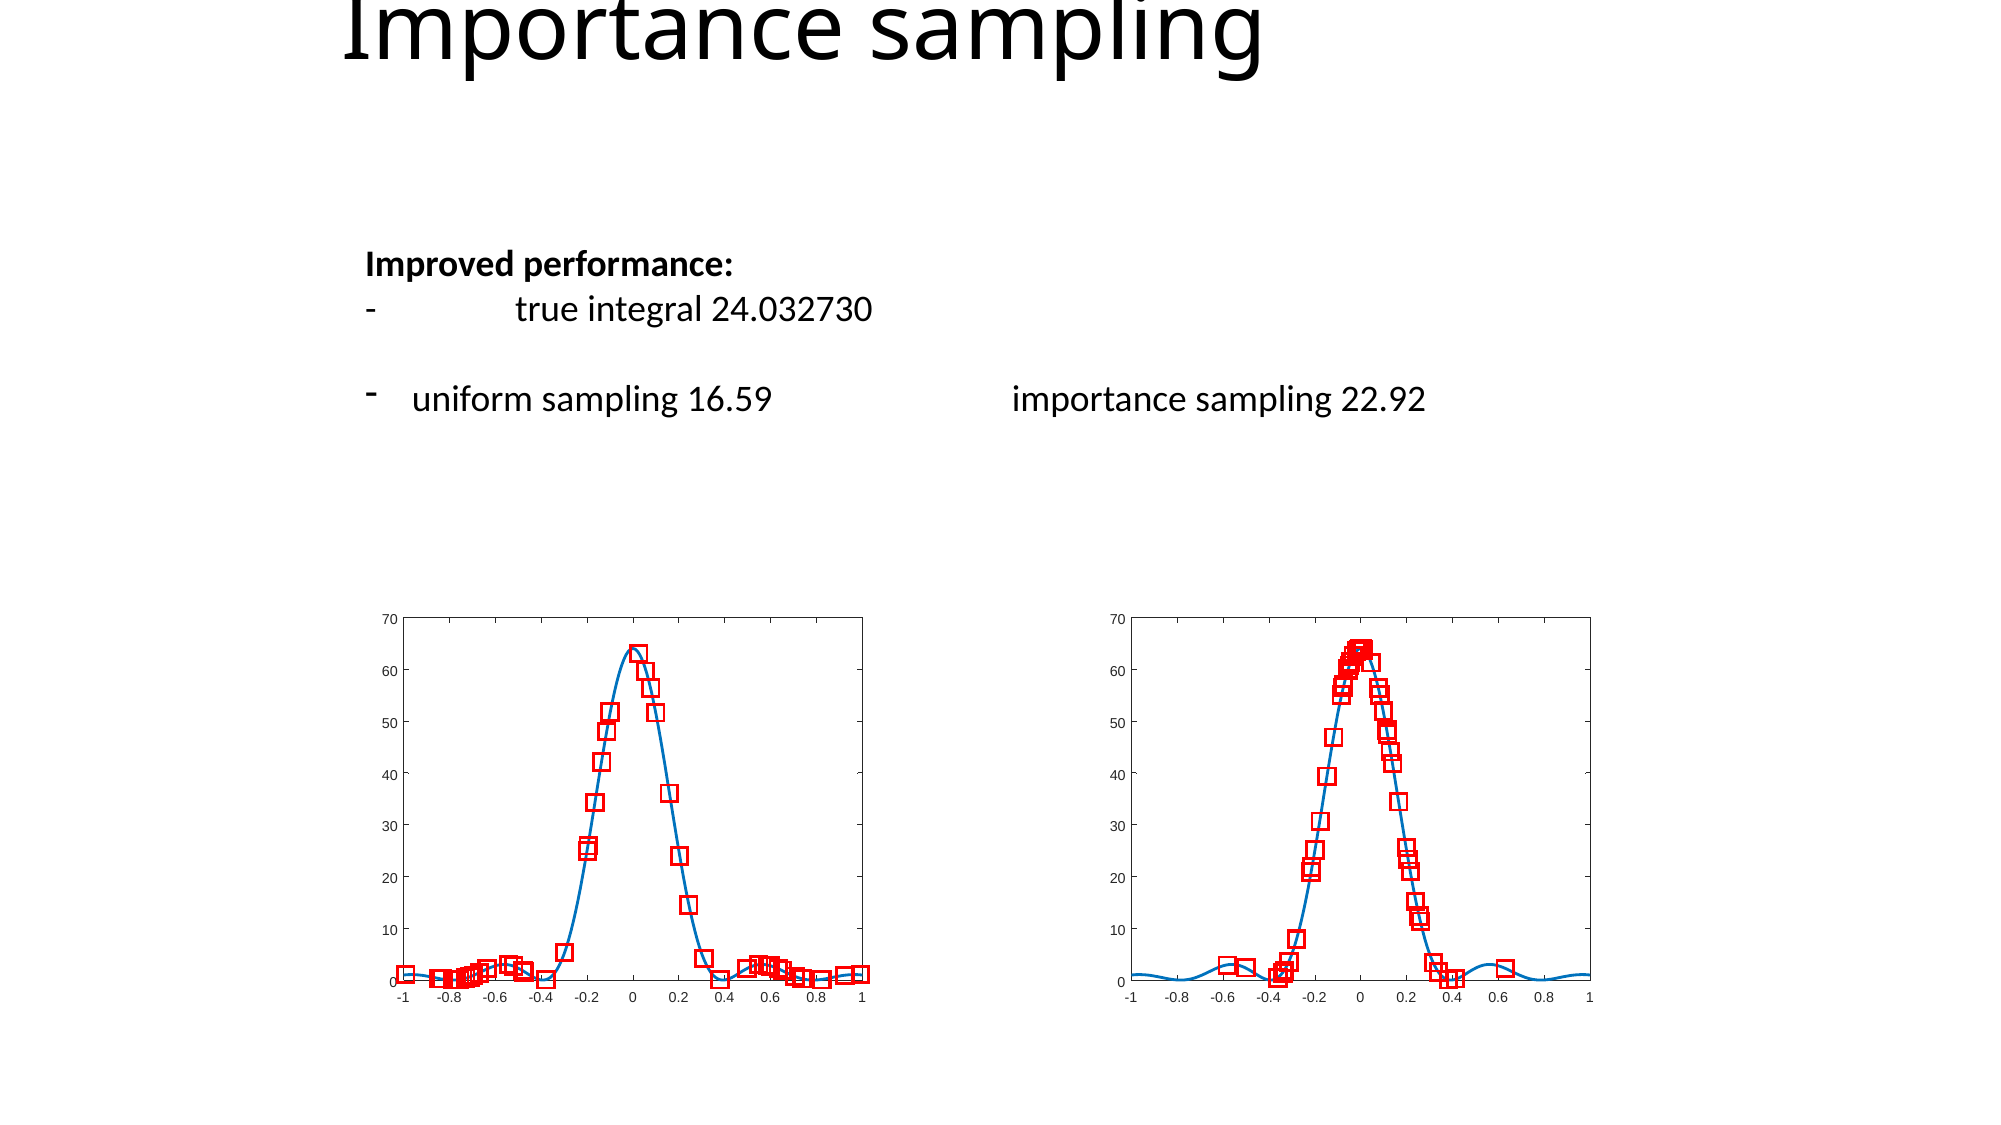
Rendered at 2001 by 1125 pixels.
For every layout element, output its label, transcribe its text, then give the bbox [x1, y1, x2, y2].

picture [1054, 584, 1646, 1029]
title Importance sampling [326, 0, 1677, 124]
picture [326, 584, 918, 1029]
text_box Improved performance: - true integral 24.032730 uniform sampling 16.59 importance sampling 22.92 [350, 231, 1701, 472]
